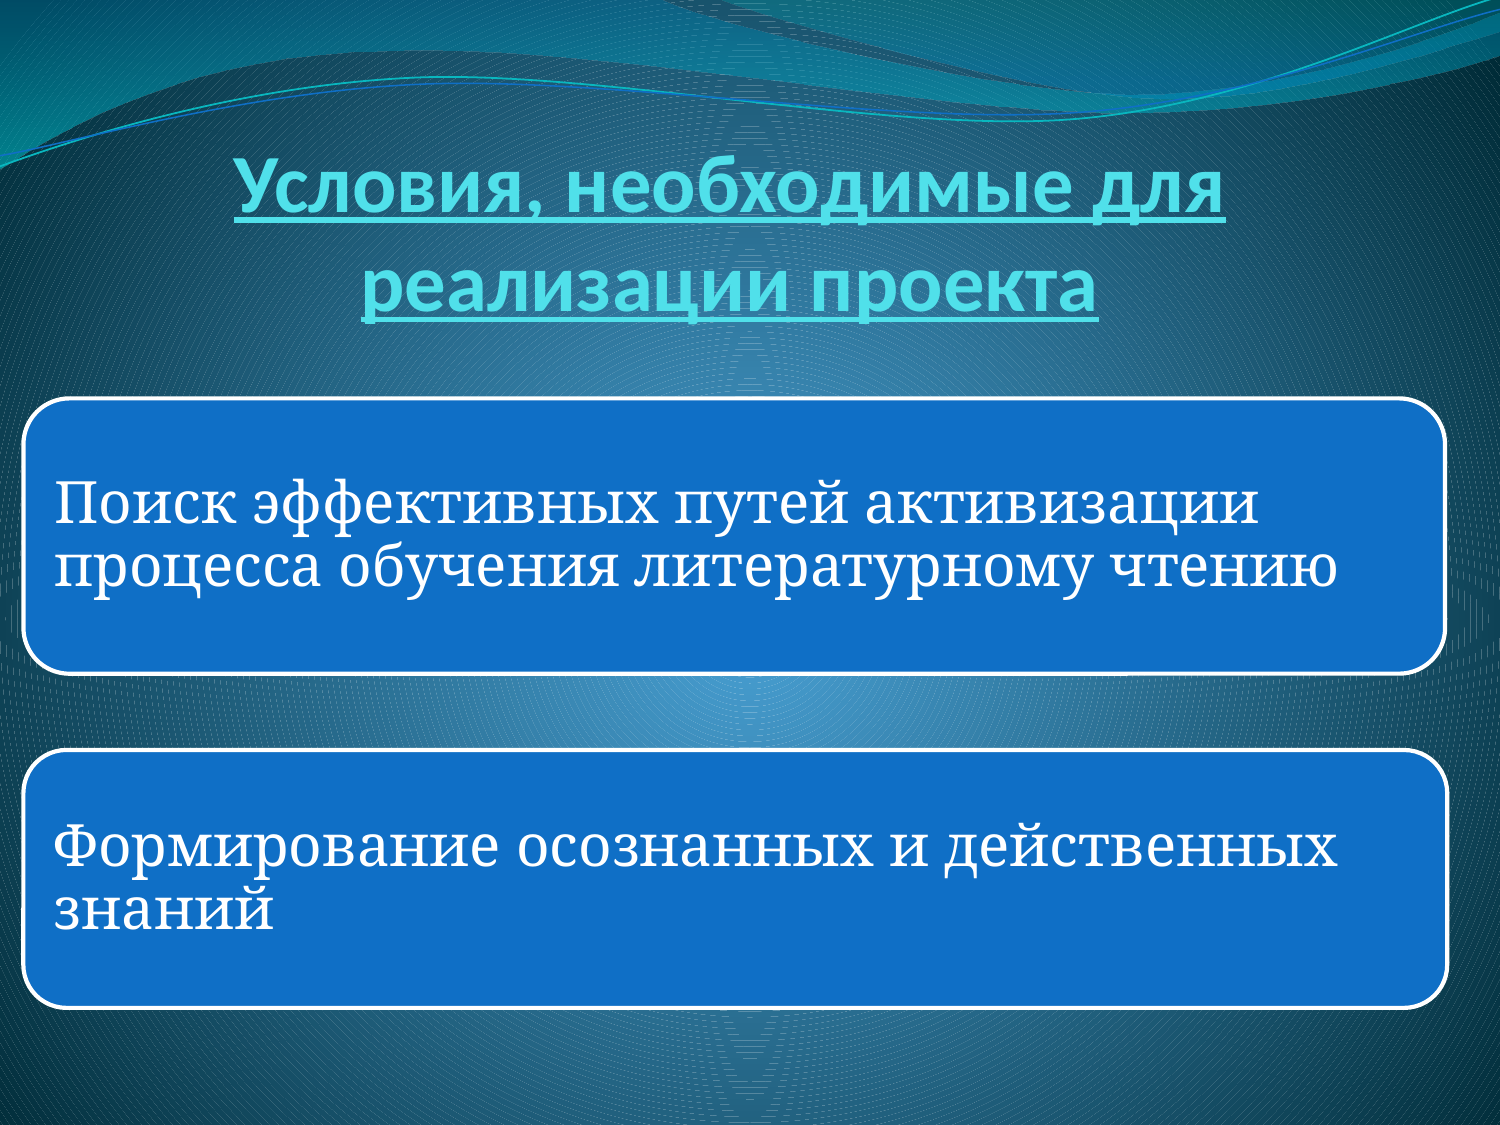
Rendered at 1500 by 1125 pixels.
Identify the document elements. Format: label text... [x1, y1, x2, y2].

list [0, 327, 1477, 1038]
title Условия, необходимые для реализации проекта [87, 128, 1376, 327]
